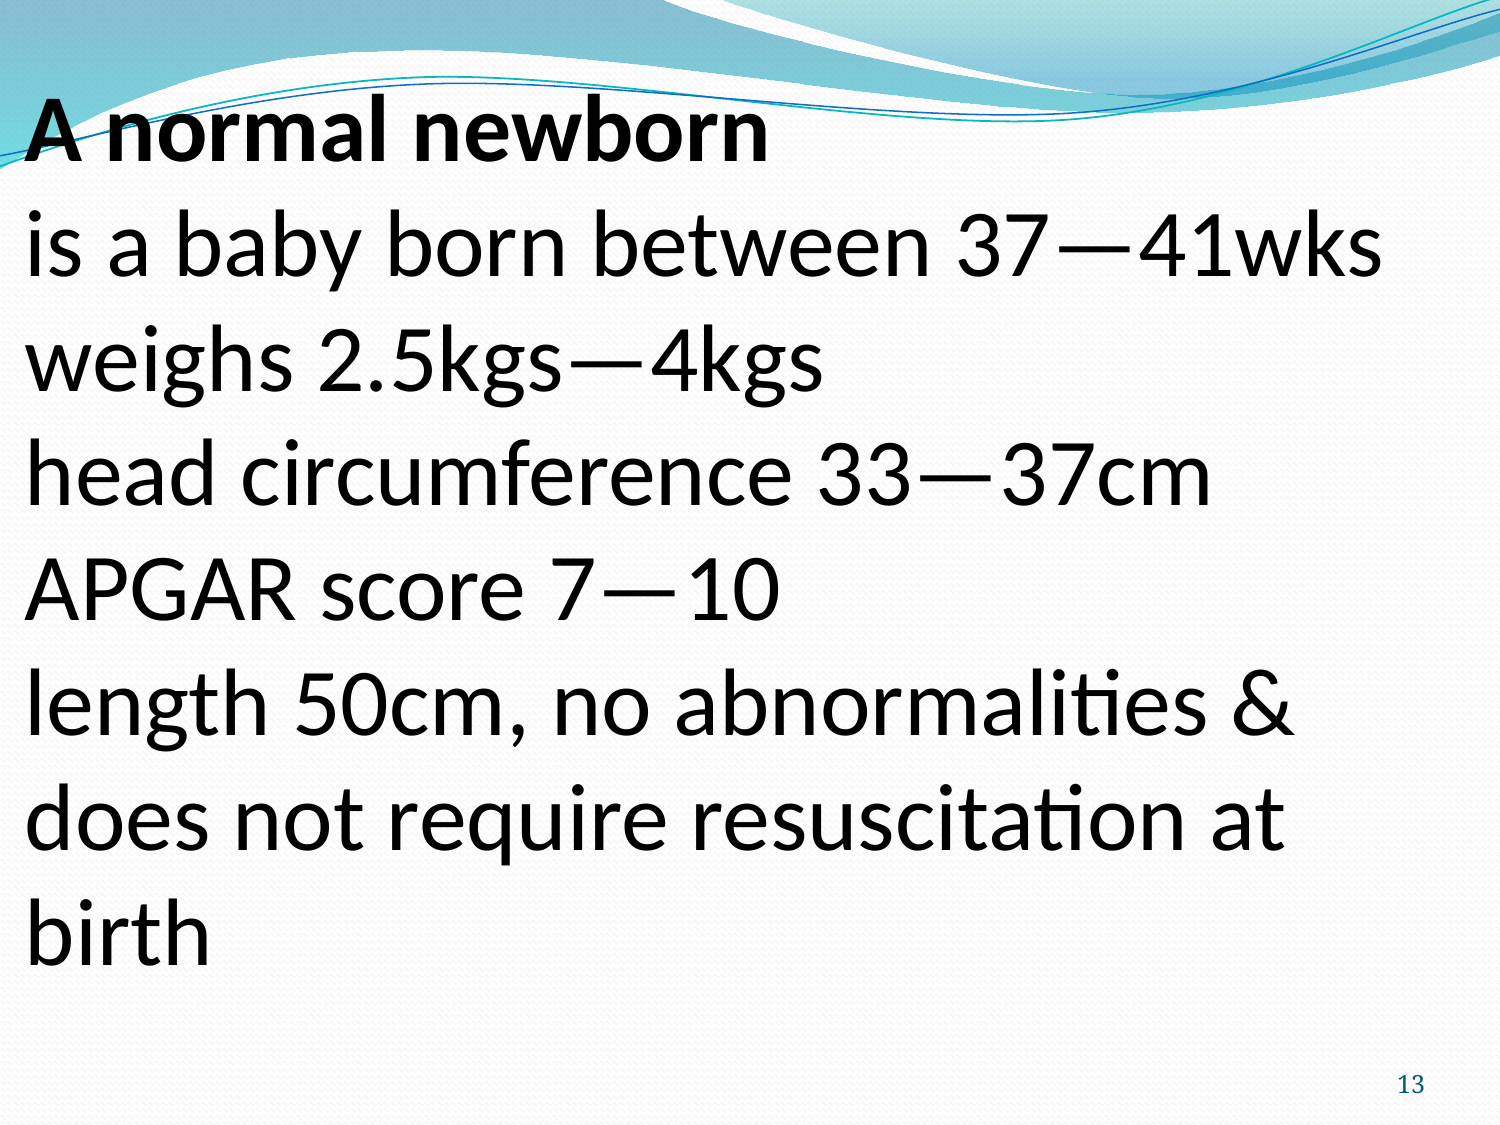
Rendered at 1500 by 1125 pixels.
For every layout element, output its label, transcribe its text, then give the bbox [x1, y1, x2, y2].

title A normal newborn is a baby born between 37—41wks weighs 2.5kgs—4kgs head circumference 33—37cm APGAR score 7—10 length 50cm, no abnormalities & does not require resuscitation at birth [24, 45, 1425, 1100]
slide_number 13 [1299, 1042, 1425, 1103]
